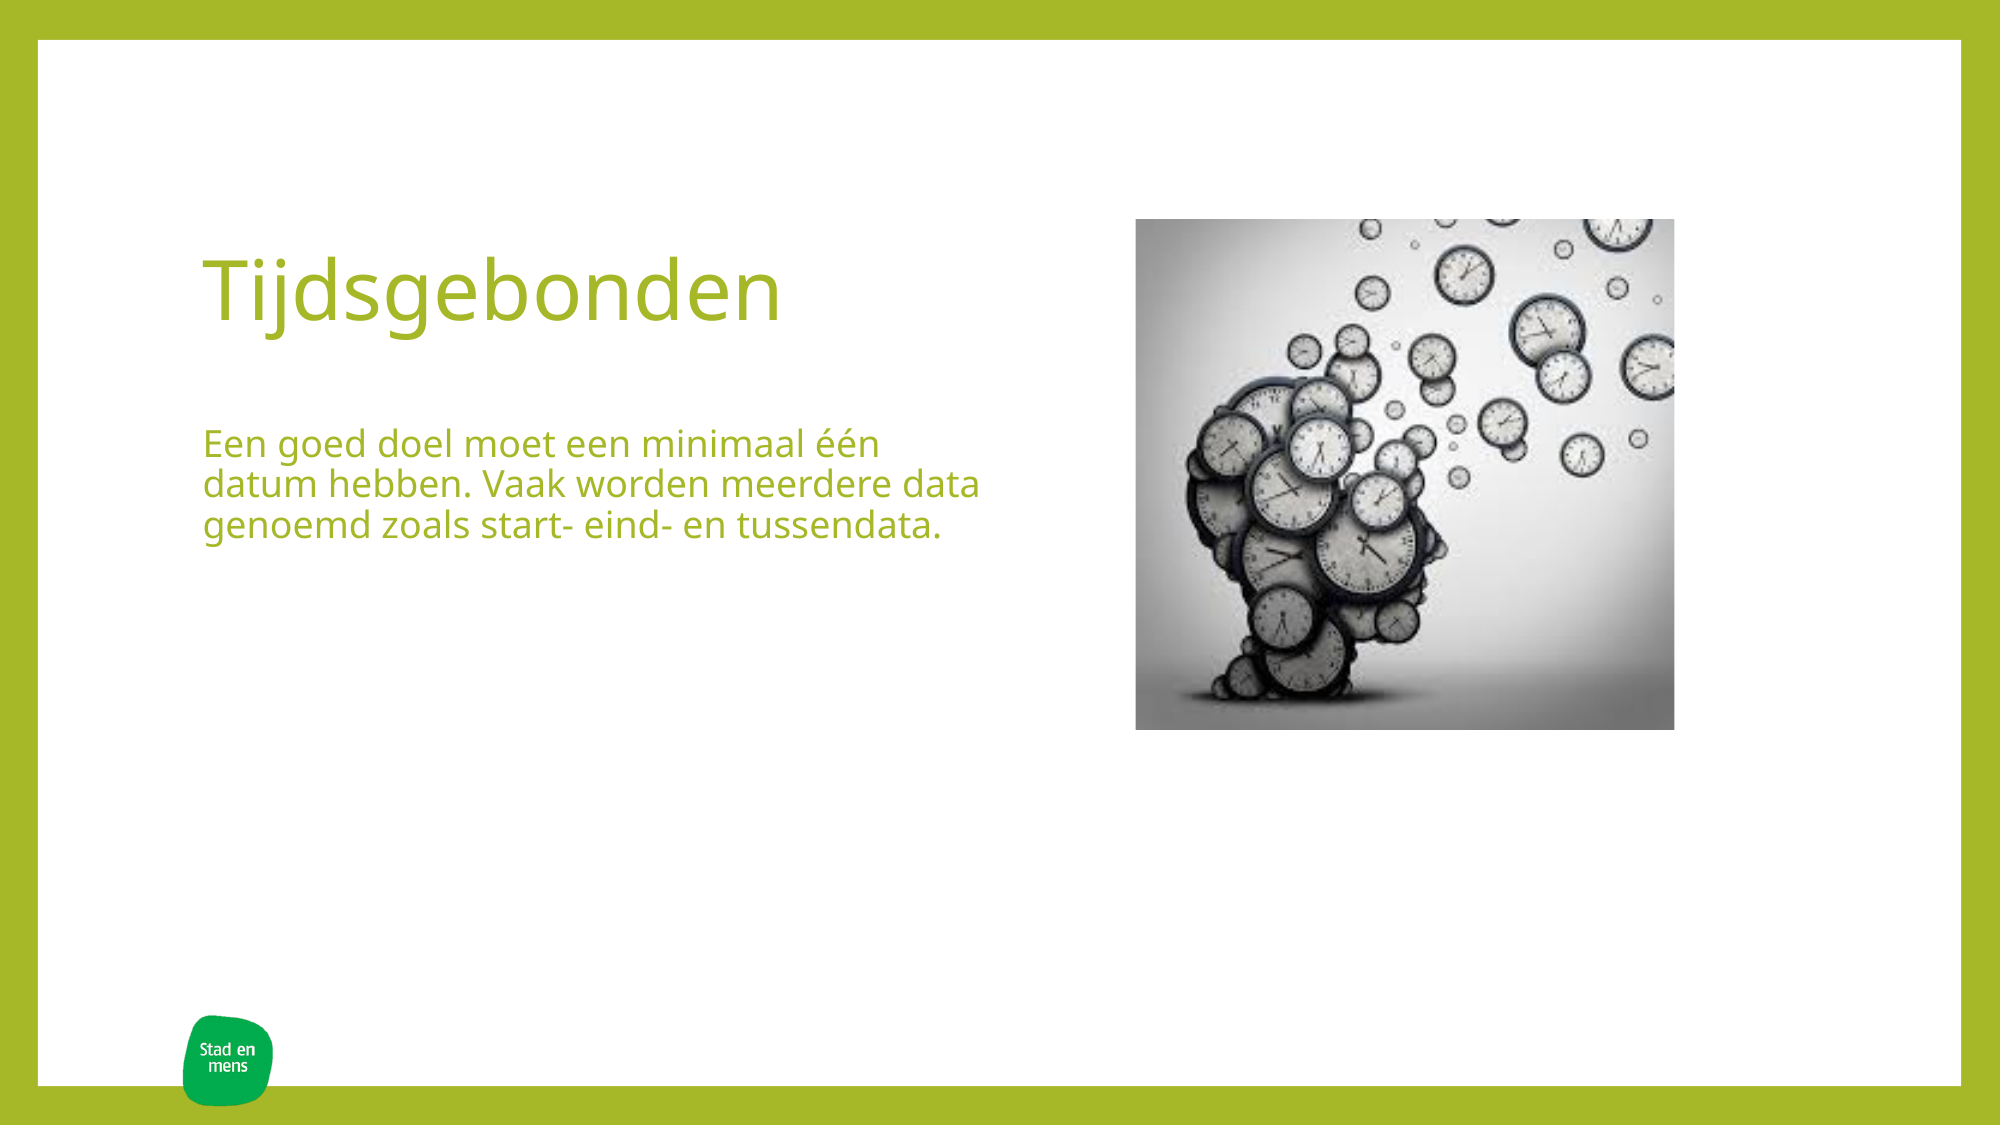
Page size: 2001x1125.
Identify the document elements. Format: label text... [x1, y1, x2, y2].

picture [1135, 218, 1675, 730]
picture [179, 1013, 273, 1110]
title Tijdsgebonden [187, 175, 1041, 413]
list Een goed doel moet een minimaal één datum hebben. Vaak worden meerdere data genoemd zoals start- eind- en tussendata. [187, 417, 1022, 1000]
